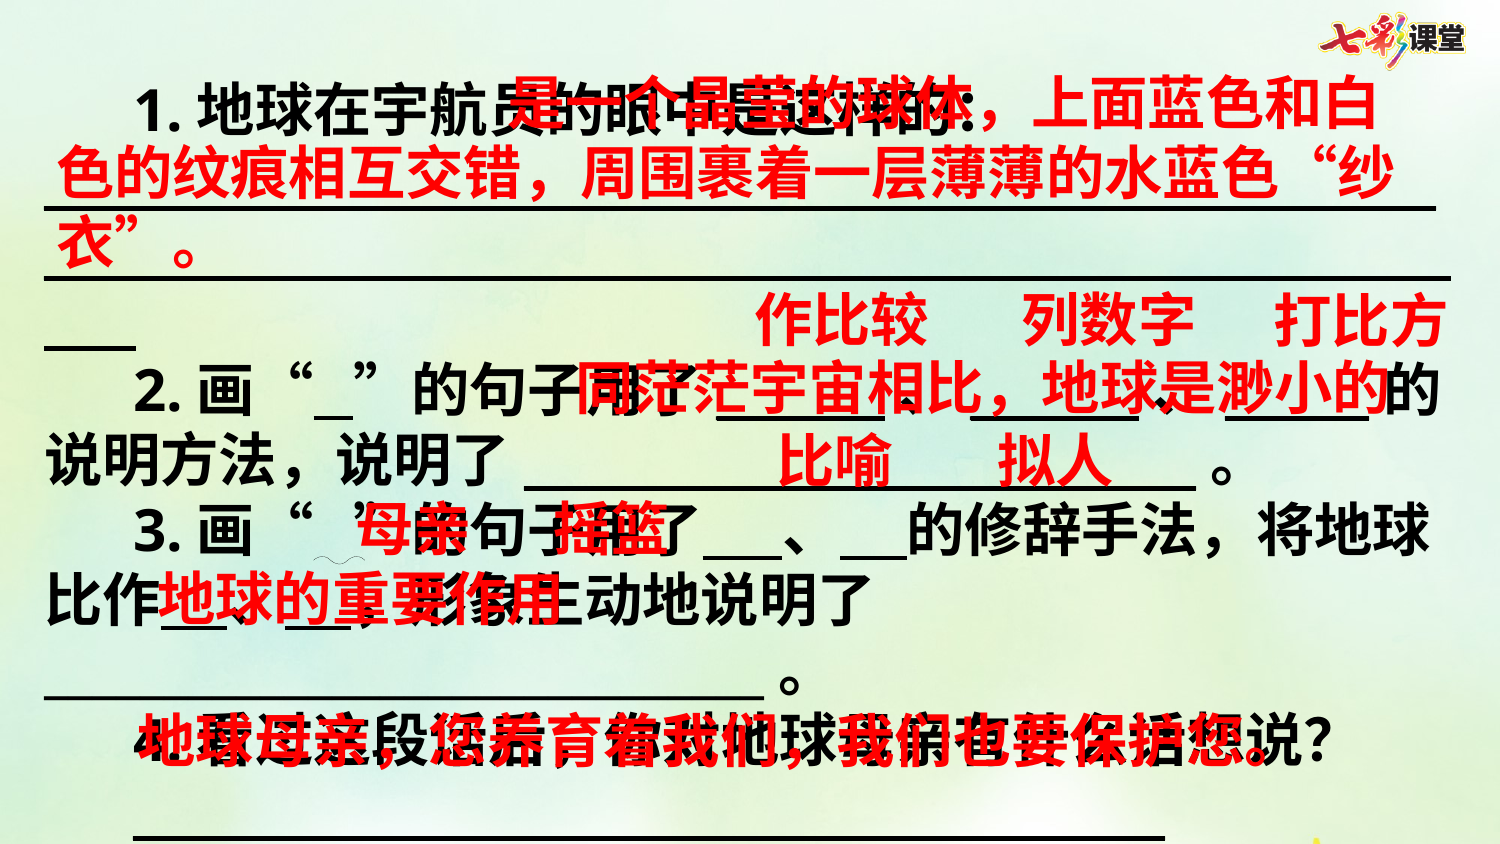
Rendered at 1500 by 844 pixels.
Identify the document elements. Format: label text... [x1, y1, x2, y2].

text_box 母亲 [340, 485, 503, 555]
text_box 作比较 [739, 275, 951, 344]
picture [0, 0, 1500, 844]
text_box 同茫茫宇宙相比，地球是渺小的 [561, 344, 1446, 429]
text_box 地球的重要作用 [142, 555, 652, 640]
text_box 比喻 [761, 429, 925, 502]
text_box 摇篮 [538, 485, 702, 570]
text_box 地球母亲，您养育着我们，我们也要保护您。 [122, 696, 1292, 782]
text_box 打比方 [1259, 277, 1477, 362]
text_box 拟人 [982, 416, 1146, 502]
text_box 1.地球在宇航员的眼中是这样的：_____________________________________________________________________________________________________________ 2.画“ ”的句子用了_______、_______、______的说明方法，说明了____________________________。 3.画“ ”的句子用了 、 的修辞手法，将地球比作 、 ，形象生动地说明了______________________________。 4.看过这段话后，你对地球母亲有什么话想说？ ___________________________________________ [29, 66, 1471, 844]
text_box 是一个晶莹的球体，上面蓝色和白色的纹痕相互交错，周围裹着一层薄薄的水蓝色“纱衣”。 [41, 58, 1436, 284]
text_box 列数字 [1006, 275, 1223, 344]
